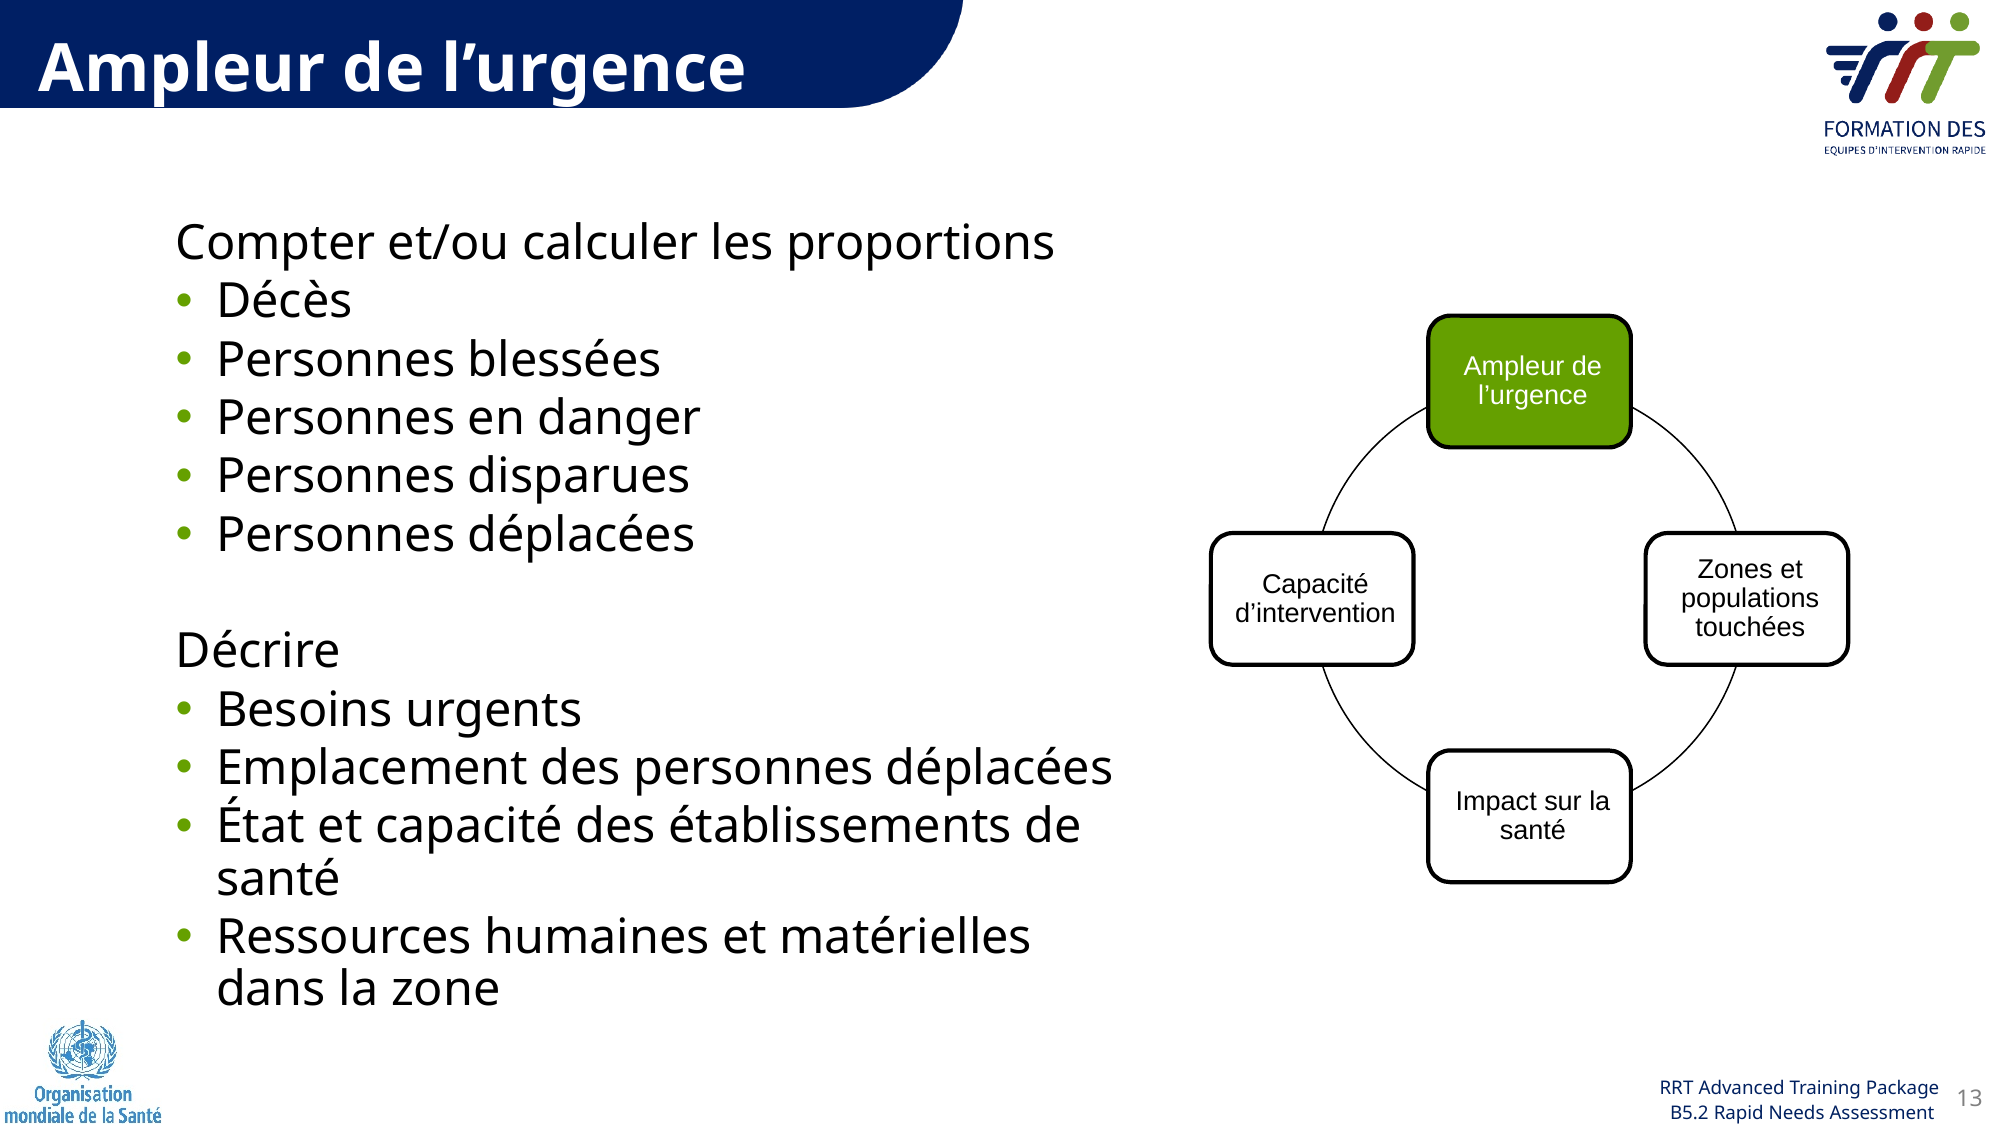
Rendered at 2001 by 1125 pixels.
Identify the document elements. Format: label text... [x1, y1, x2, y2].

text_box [1058, 315, 2000, 883]
picture [0, 0, 964, 108]
picture [1824, 11, 1986, 156]
list Compter et/ou calculer les proportions Décès Personnes blessées Personnes en danger Personnes disparues Personnes déplacées Décrire Besoins urgents Emplacement des personnes déplacées État et capacité des établissements de santé Ressources humaines et matérielles dans la zone [167, 209, 1138, 1038]
picture [3, 1018, 162, 1124]
text_box Ampleur de l’urgence [31, 7, 905, 132]
